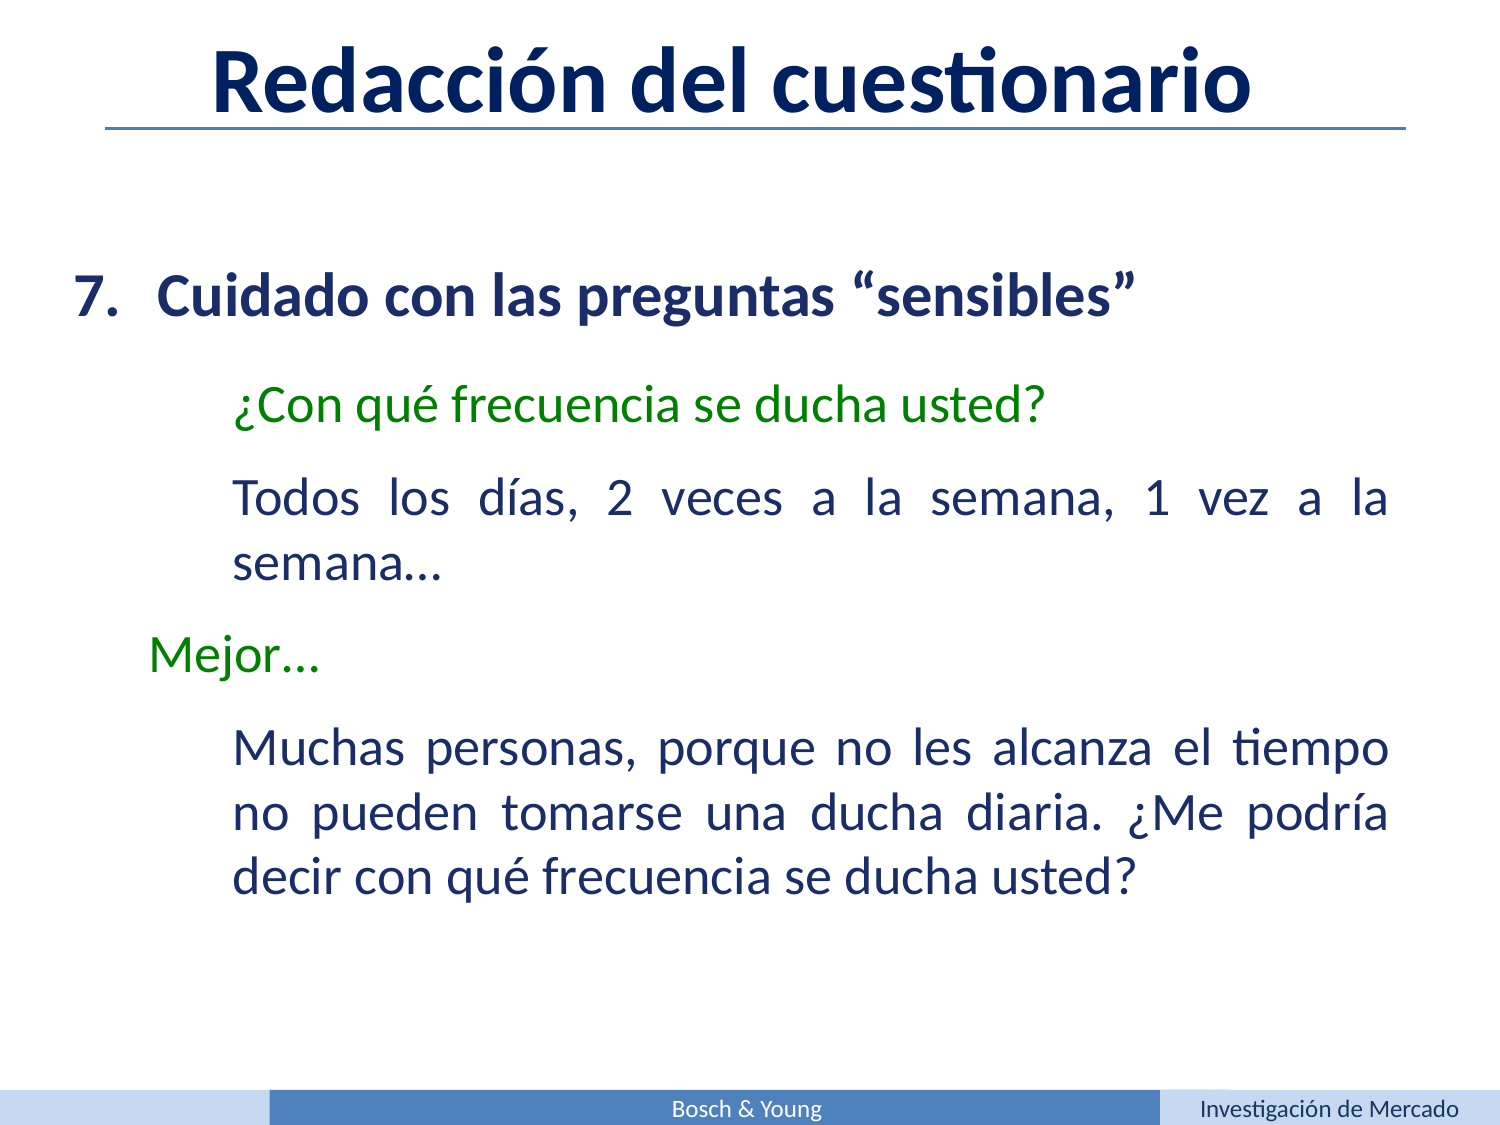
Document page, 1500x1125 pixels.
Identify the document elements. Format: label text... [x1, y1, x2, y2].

text_box Bosch & Young [272, 1088, 1158, 1125]
text_box Cuidado con las preguntas “sensibles” ¿Con qué frecuencia se ducha usted? Todos los días, 2 veces a la semana, 1 vez a la semana… Mejor… Muchas personas, porque no les alcanza el tiempo no pueden tomarse una ducha diaria. ¿Me podría decir con qué frecuencia se ducha usted? [58, 246, 1407, 1006]
text_box [0, 1088, 272, 1125]
text_box Investigación de Mercado [1158, 1088, 1500, 1125]
text_box Redacción del cuestionario [46, 11, 1418, 139]
